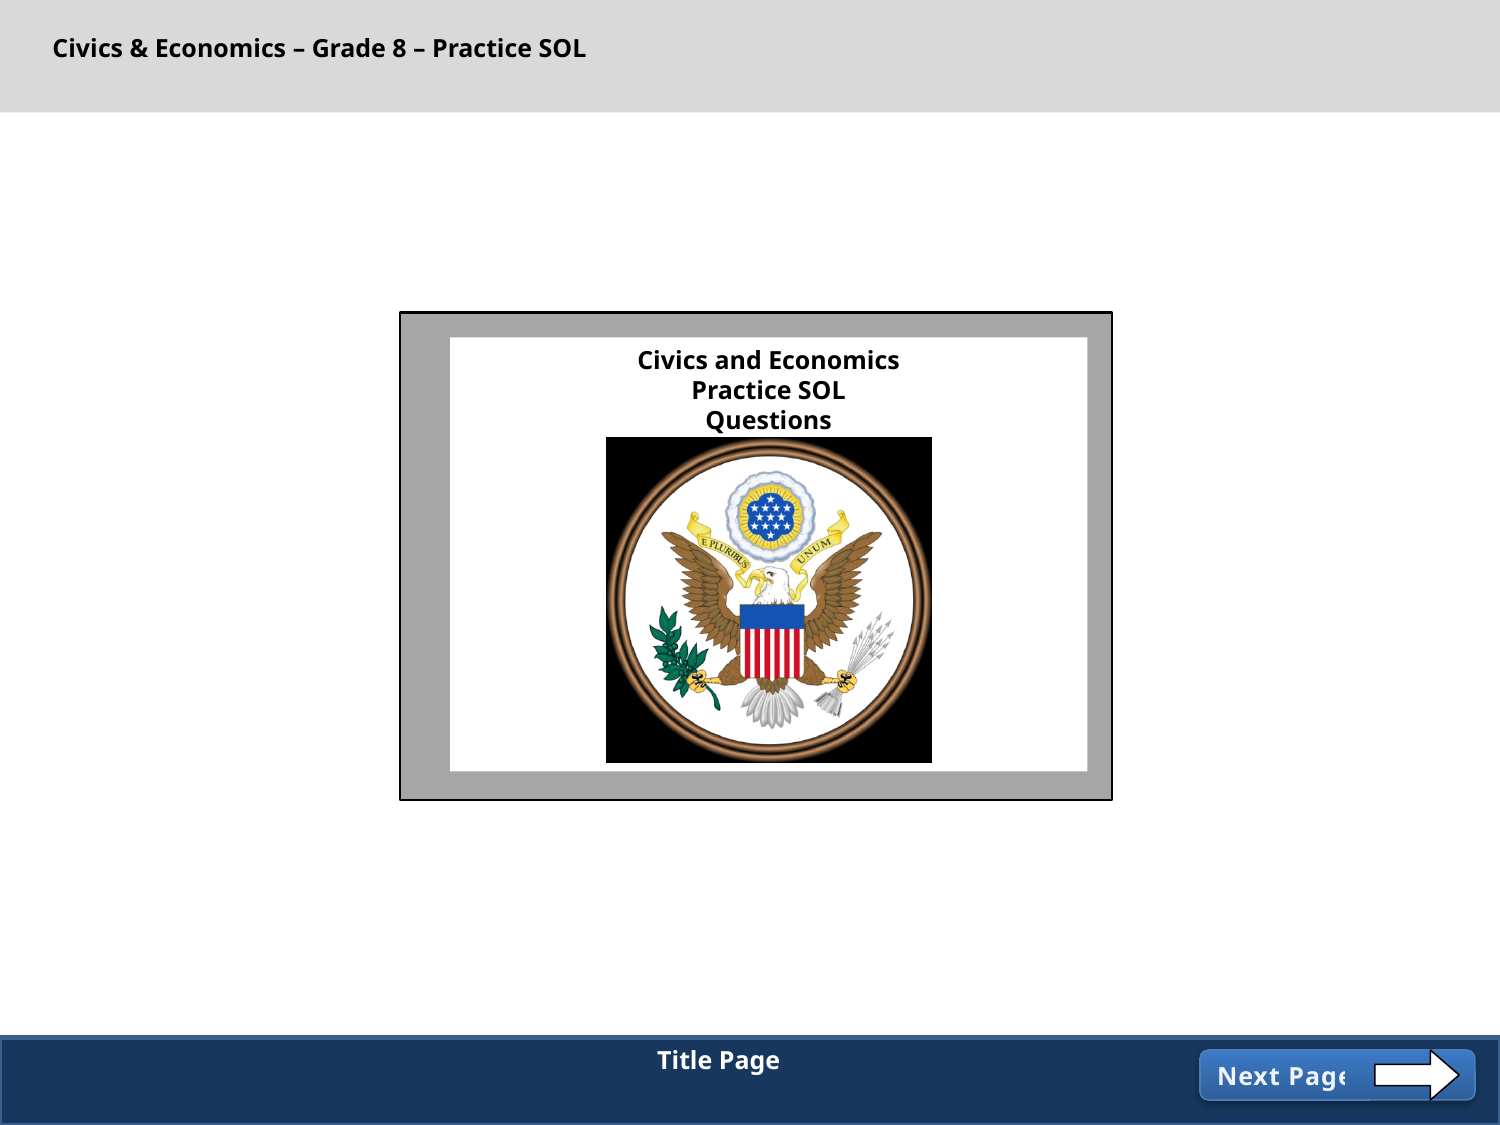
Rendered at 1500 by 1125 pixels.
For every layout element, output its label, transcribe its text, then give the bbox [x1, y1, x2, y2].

text_box [0, 0, 1500, 115]
text_box Civics and Economics Practice SOL Questions [450, 337, 1088, 772]
text_box Next Page [1432, 1049, 1476, 1101]
text_box [1374, 1049, 1460, 1101]
text_box Next Page [1199, 1049, 1429, 1101]
text_box Title Page [512, 1037, 925, 1083]
text_box Civics & Economics – Grade 8 – Practice SOL [37, 24, 1475, 70]
picture [606, 437, 932, 763]
text_box [0, 1035, 1500, 1125]
text_box [398, 310, 1115, 802]
